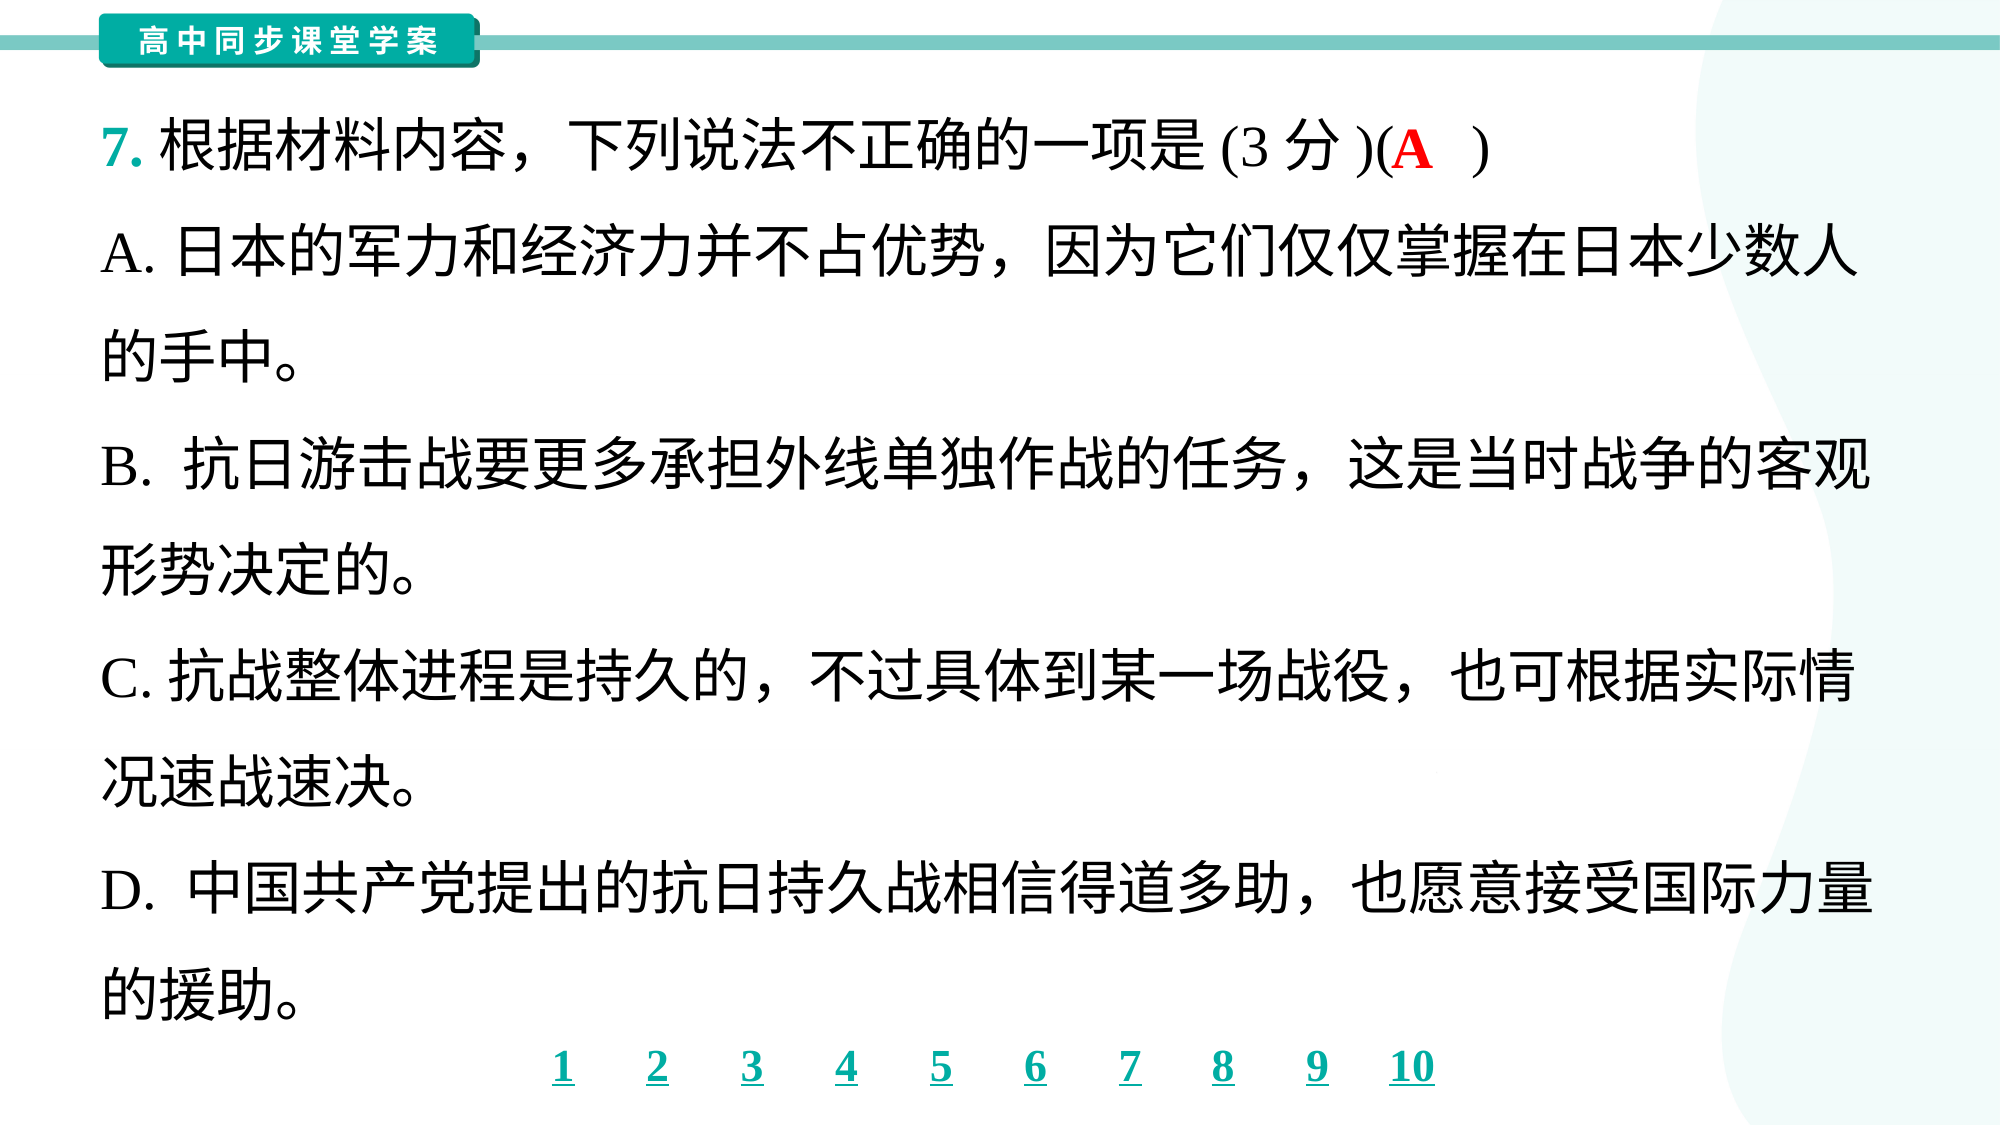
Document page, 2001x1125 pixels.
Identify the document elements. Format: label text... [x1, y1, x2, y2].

picture [0, 0, 2000, 1125]
text_box 7.根据材料内容，下列说法不正确的一项是(3分)( ) [1455, 76, 1899, 177]
text_box 7.根据材料内容，下列说法不正确的一项是(3分)( ) [100, 76, 1369, 177]
text_box A [1369, 76, 1455, 177]
text_box A.日本的军力和经济力并不占优势，因为它们仅仅掌握在日本少数人 的手中。 B. 抗日游击战要更多承担外线单独作战的任务，这是当时战争的客观 形势决定的。 C.抗战整体进程是持久的，不过具体到某一场战役，也可根据实际情 况速战速决。 D. 中国共产党提出的抗日持久战相信得道多助，也愿意接受国际力量 的援助。 [100, 177, 1899, 1028]
